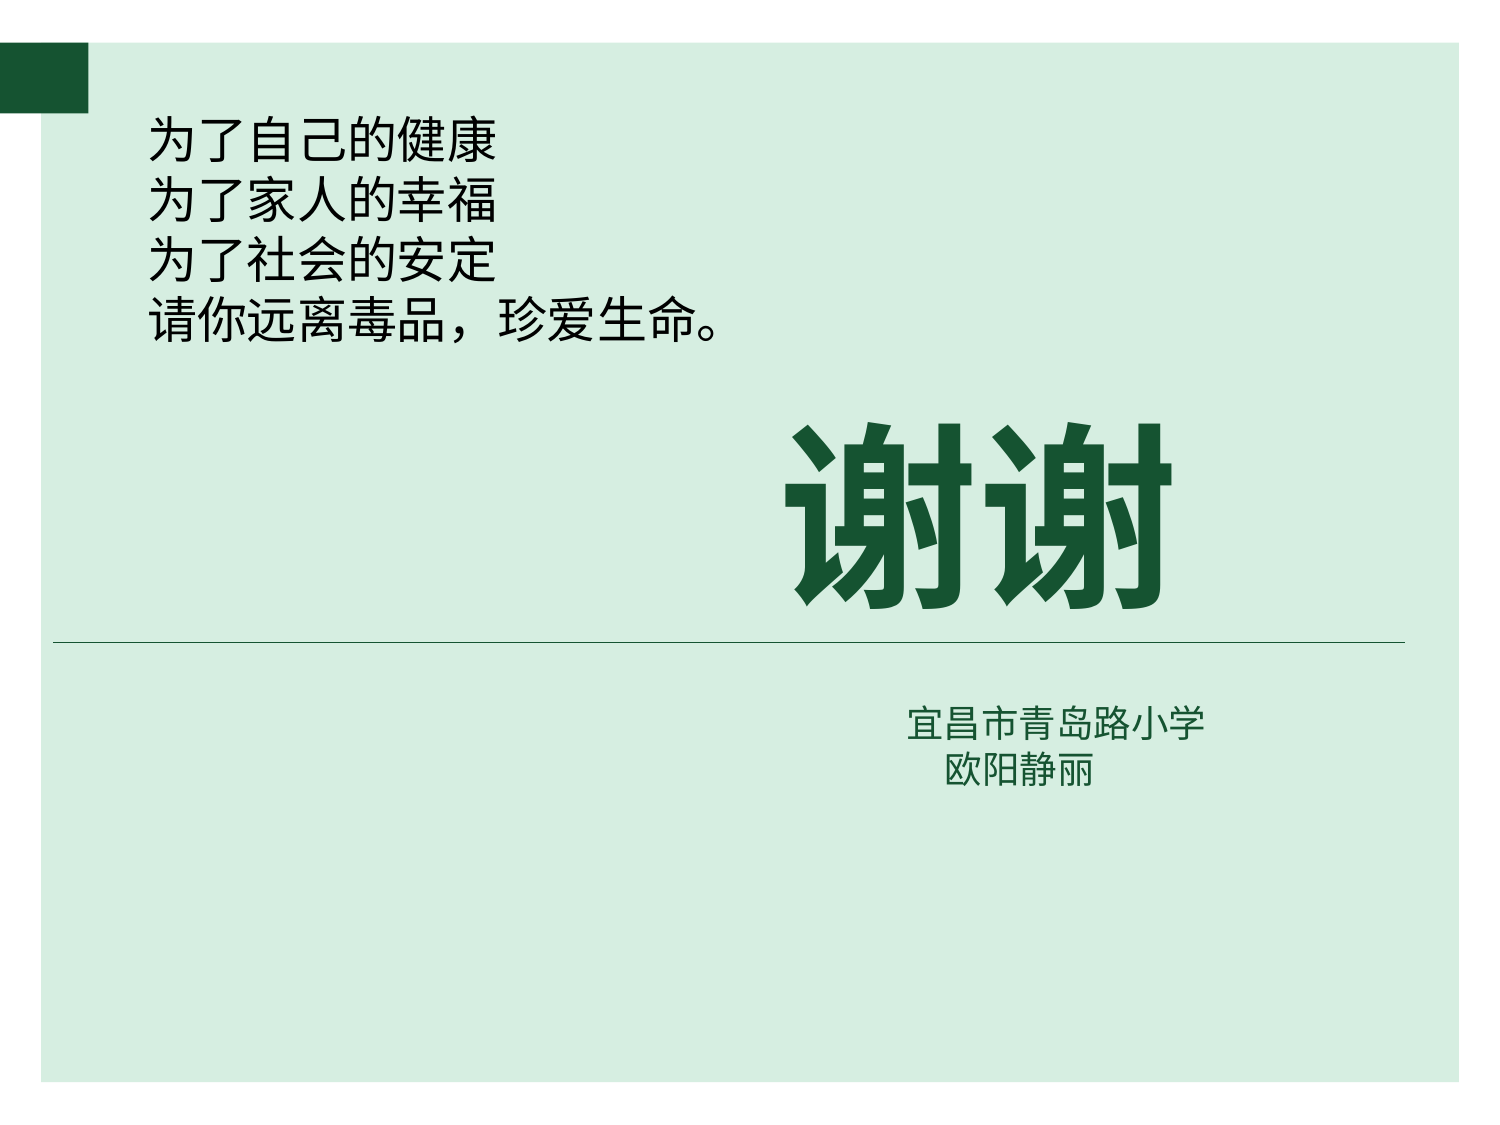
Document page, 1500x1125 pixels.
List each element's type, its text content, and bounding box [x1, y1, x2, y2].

text_box 欧阳静丽 [929, 738, 1110, 798]
text_box 谢谢 [763, 385, 1194, 641]
text_box 为了自己的健康 为了家人的幸福 为了社会的安定 请你远离毒品，珍爱生命。 [132, 101, 724, 357]
text_box 宜昌市青岛路小学 [891, 692, 1222, 753]
